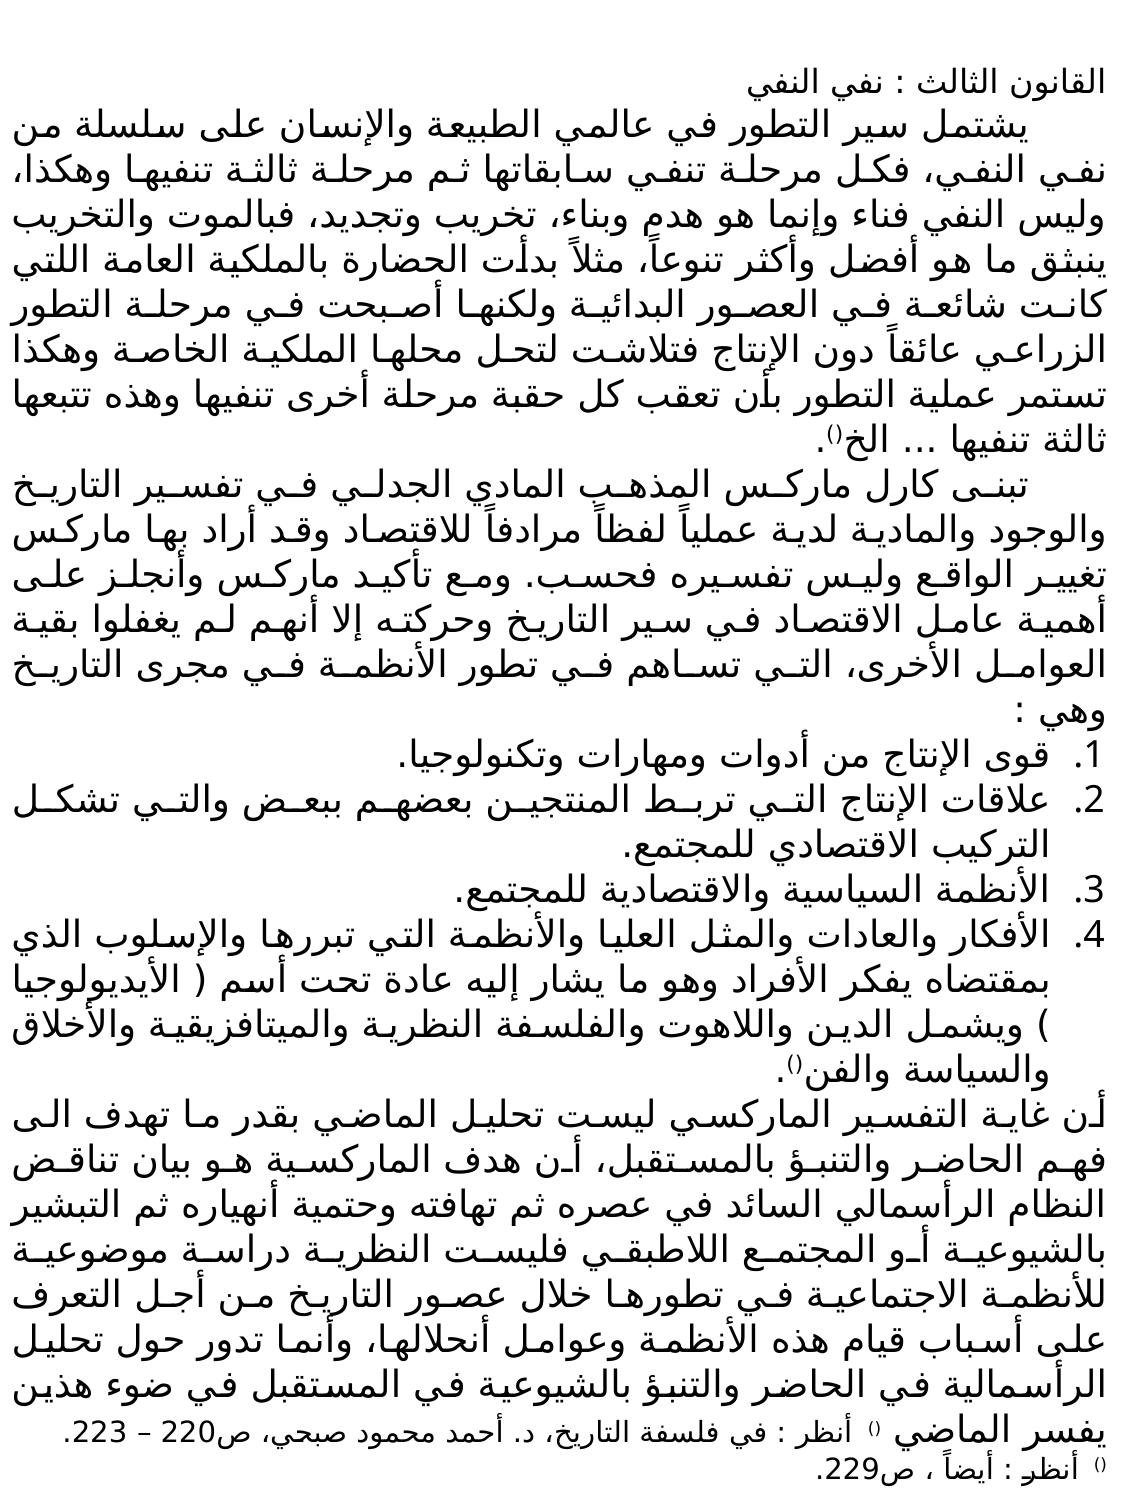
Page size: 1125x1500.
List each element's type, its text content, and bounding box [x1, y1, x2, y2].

text_box القانون الثالث : نفي النفي يشتمل سير التطور في عالمي الطبيعة والإنسان على سلسلة من نفي النفي، فكل مرحلة تنفي سابقاتها ثم مرحلة ثالثة تنفيها وهكذا، وليس النفي فناء وإنما هو هدم وبناء، تخريب وتجديد، فبالموت والتخريب ينبثق ما هو أفضل وأكثر تنوعاً، مثلاً بدأت الحضارة بالملكية العامة اللتي كانت شائعة في العصور البدائية ولكنها أصبحت في مرحلة التطور الزراعي عائقاً دون الإنتاج فتلاشت لتحل محلها الملكية الخاصة وهكذا تستمر عملية التطور بأن تعقب كل حقبة مرحلة أخرى تنفيها وهذه تتبعها ثالثة تنفيها ... الخ(). تبنى كارل ماركس المذهب المادي الجدلي في تفسير التاريخ والوجود والمادية لدية عملياً لفظاً مرادفاً للاقتصاد وقد أراد بها ماركس تغيير الواقع وليس تفسيره فحسب. ومع تأكيد ماركس وأنجلز على أهمية عامل الاقتصاد في سير التاريخ وحركته إلا أنهم لم يغفلوا بقية العوامل الأخرى، التي تساهم في تطور الأنظمة في مجرى التاريخ وهي : قوى الإنتاج من أدوات ومهارات وتكنولوجيا. علاقات الإنتاج التي تربط المنتجين بعضهم ببعض والتي تشكل التركيب الاقتصادي للمجتمع. الأنظمة السياسية والاقتصادية للمجتمع. الأفكار والعادات والمثل العليا والأنظمة التي تبررها والإسلوب الذي بمقتضاه يفكر الأفراد وهو ما يشار إليه عادة تحت أسم ( الأيديولوجيا ) ويشمل الدين واللاهوت والفلسفة النظرية والميتافزيقية والأخلاق والسياسة والفن(). أن غاية التفسير الماركسي ليست تحليل الماضي بقدر ما تهدف الى فهم الحاضر والتنبؤ بالمستقبل، أن هدف الماركسية هو بيان تناقض النظام الرأسمالي السائد في عصره ثم تهافته وحتمية أنهياره ثم التبشير بالشيوعية أو المجتمع اللاطبقي فليست النظرية دراسة موضوعية للأنظمة الاجتماعية في تطورها خلال عصور التاريخ من أجل التعرف على أسباب قيام هذه الأنظمة وعوامل أنحلالها، وأنما تدور حول تحليل الرأسمالية في الحاضر والتنبؤ بالشيوعية في المستقبل في ضوء هذين يفسر الماضي () أنظر : في فلسفة التاريخ، د. أحمد محمود صبحي، ص220 – 223. () أنظر : أيضاً ، ص229. [0, 53, 1122, 1493]
